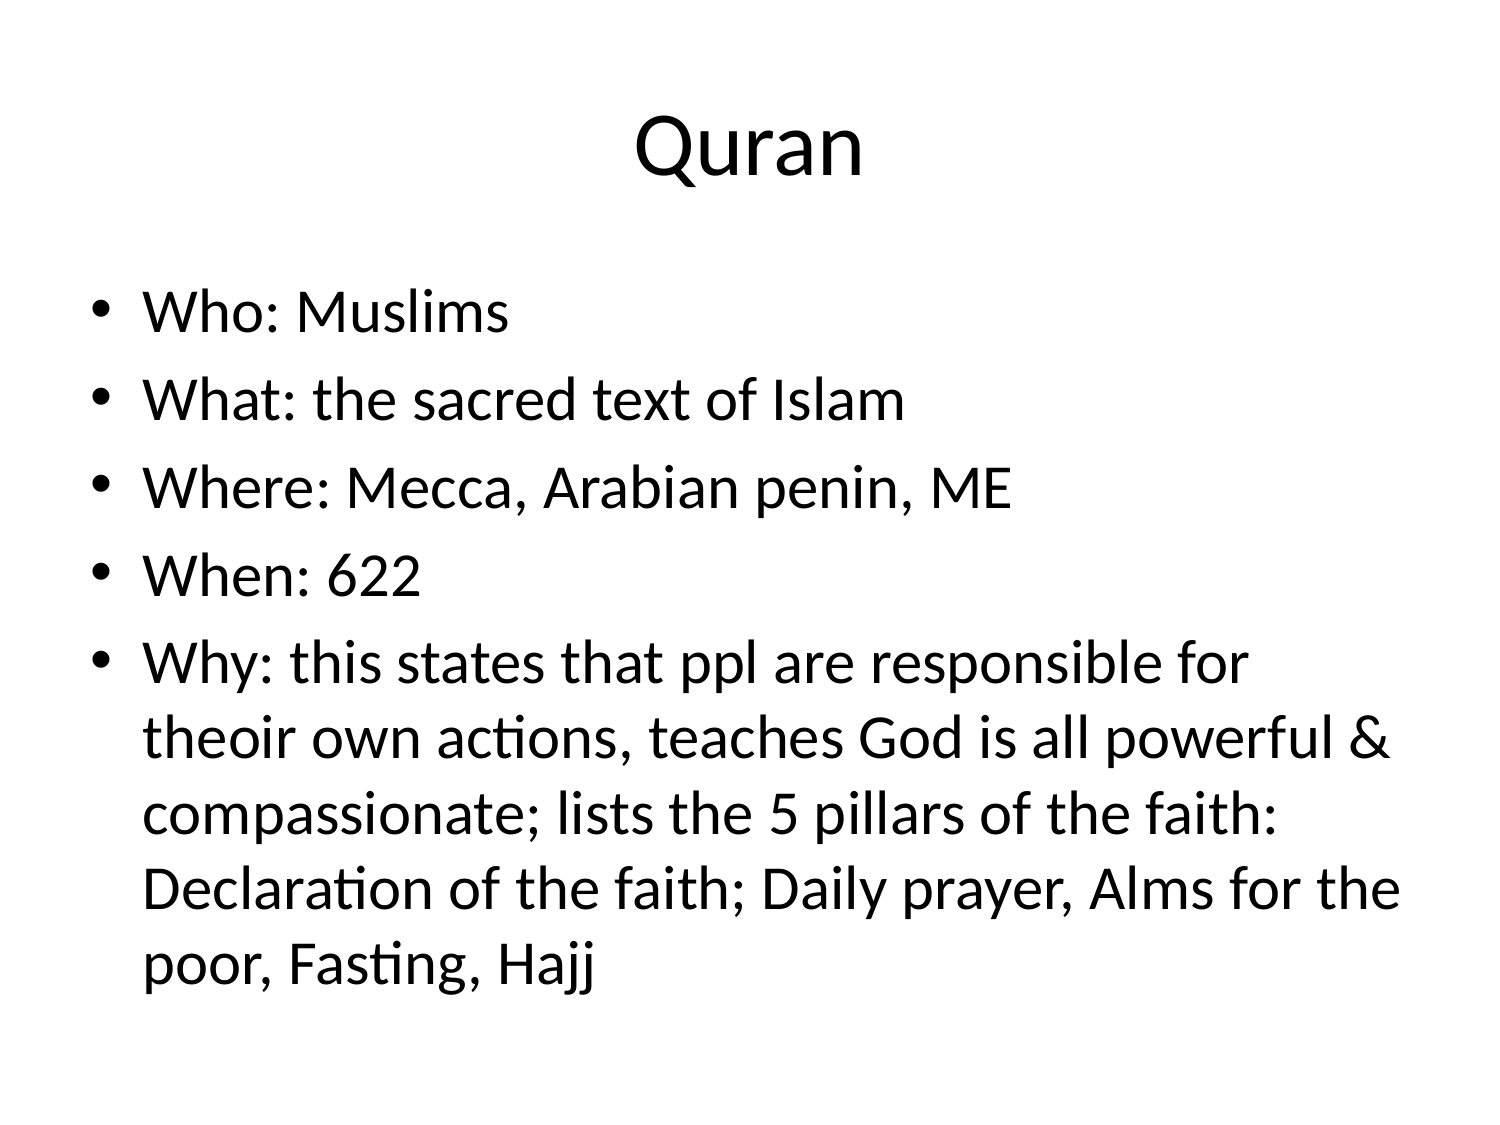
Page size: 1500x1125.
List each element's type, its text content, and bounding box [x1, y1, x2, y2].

list Who: Muslims What: the sacred text of Islam Where: Mecca, Arabian penin, ME When: 622 Why: this states that ppl are responsible for theoir own actions, teaches God is all powerful & compassionate; lists the 5 pillars of the faith: Declaration of the faith; Daily prayer, Alms for the poor, Fasting, Hajj [75, 262, 1425, 1005]
title Quran [75, 45, 1425, 233]
